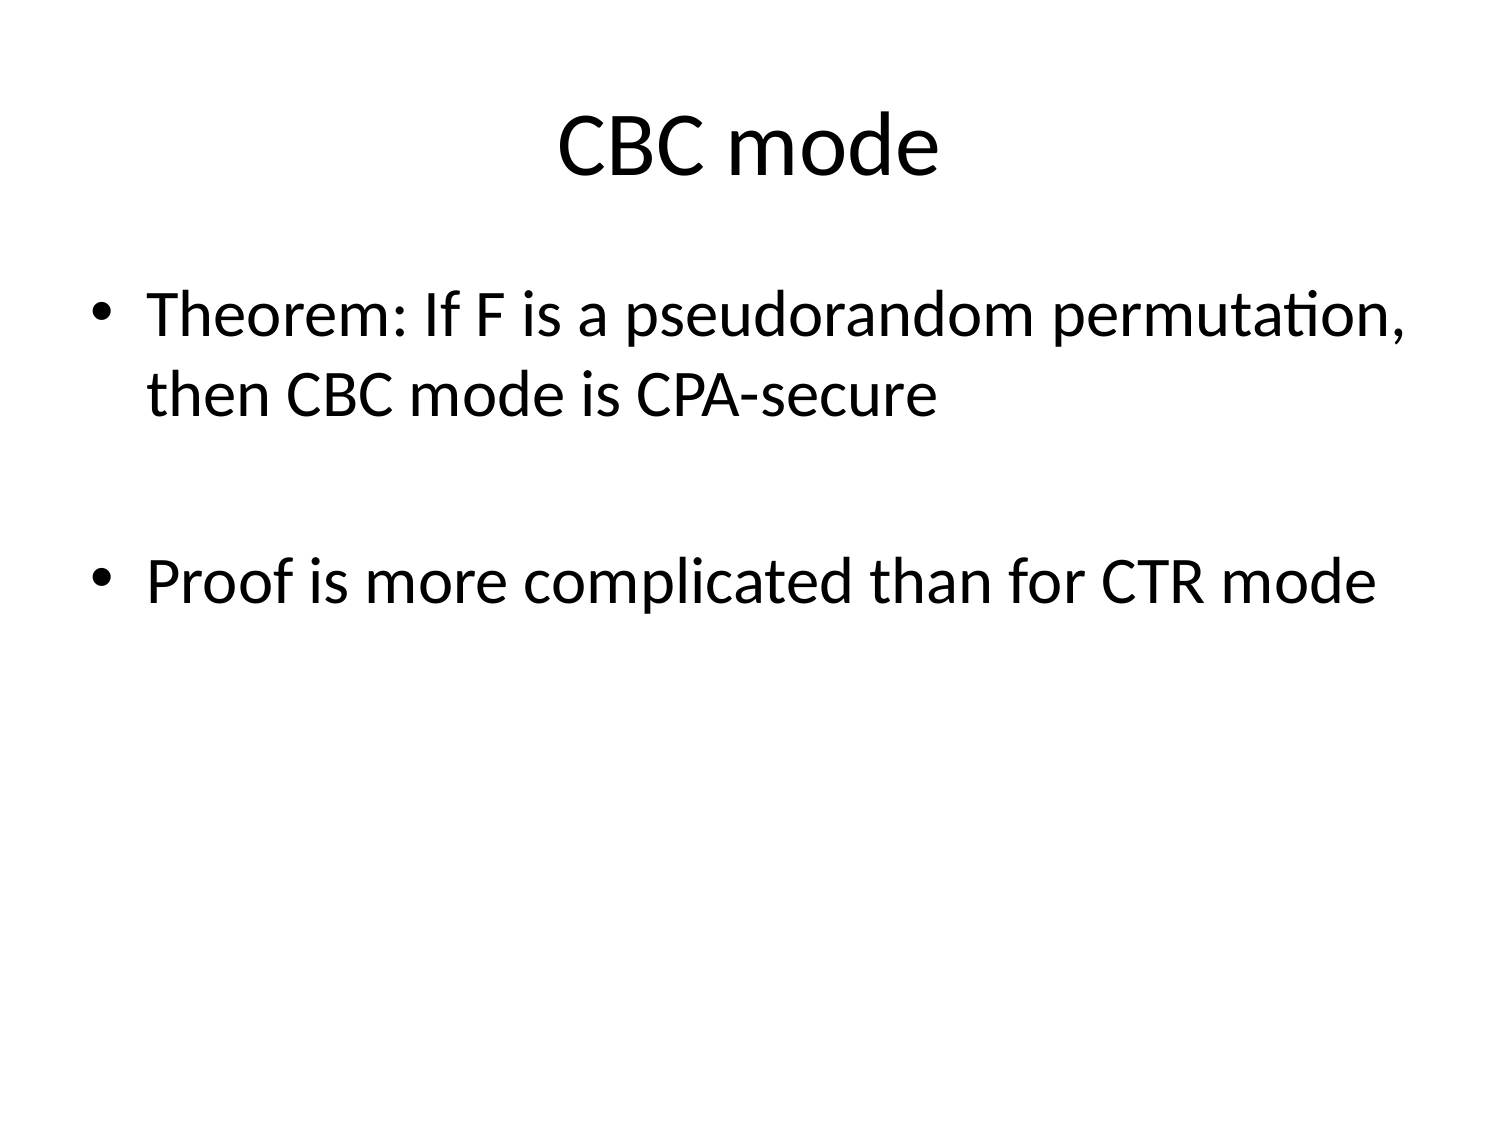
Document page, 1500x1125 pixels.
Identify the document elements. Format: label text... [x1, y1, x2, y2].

list Theorem: If F is a pseudorandom permutation, then CBC mode is CPA-secure Proof is more complicated than for CTR mode [75, 262, 1425, 1005]
title CBC mode [75, 45, 1425, 233]
